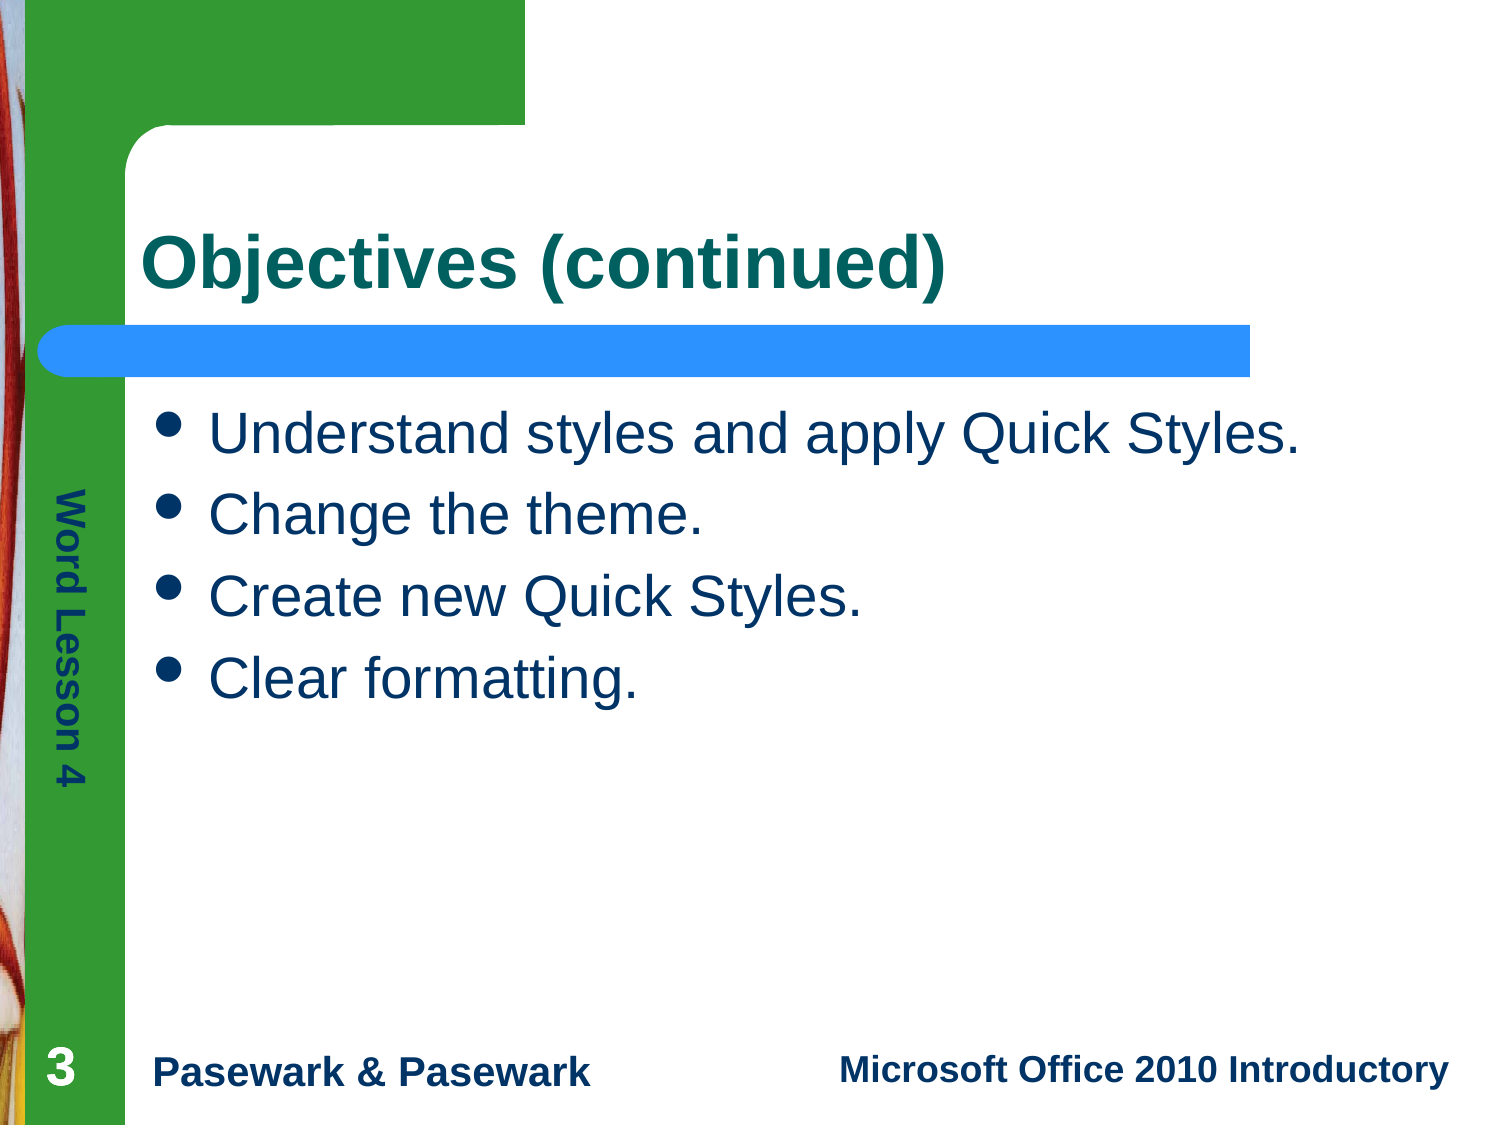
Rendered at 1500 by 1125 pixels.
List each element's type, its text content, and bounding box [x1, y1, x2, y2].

picture [0, 0, 25, 1125]
title Objectives (continued) [124, 124, 1426, 313]
text_box 3 [13, 1023, 111, 1105]
list Understand styles and apply Quick Styles. Change the theme. Create new Quick Styles. Clear formatting. [137, 387, 1400, 999]
